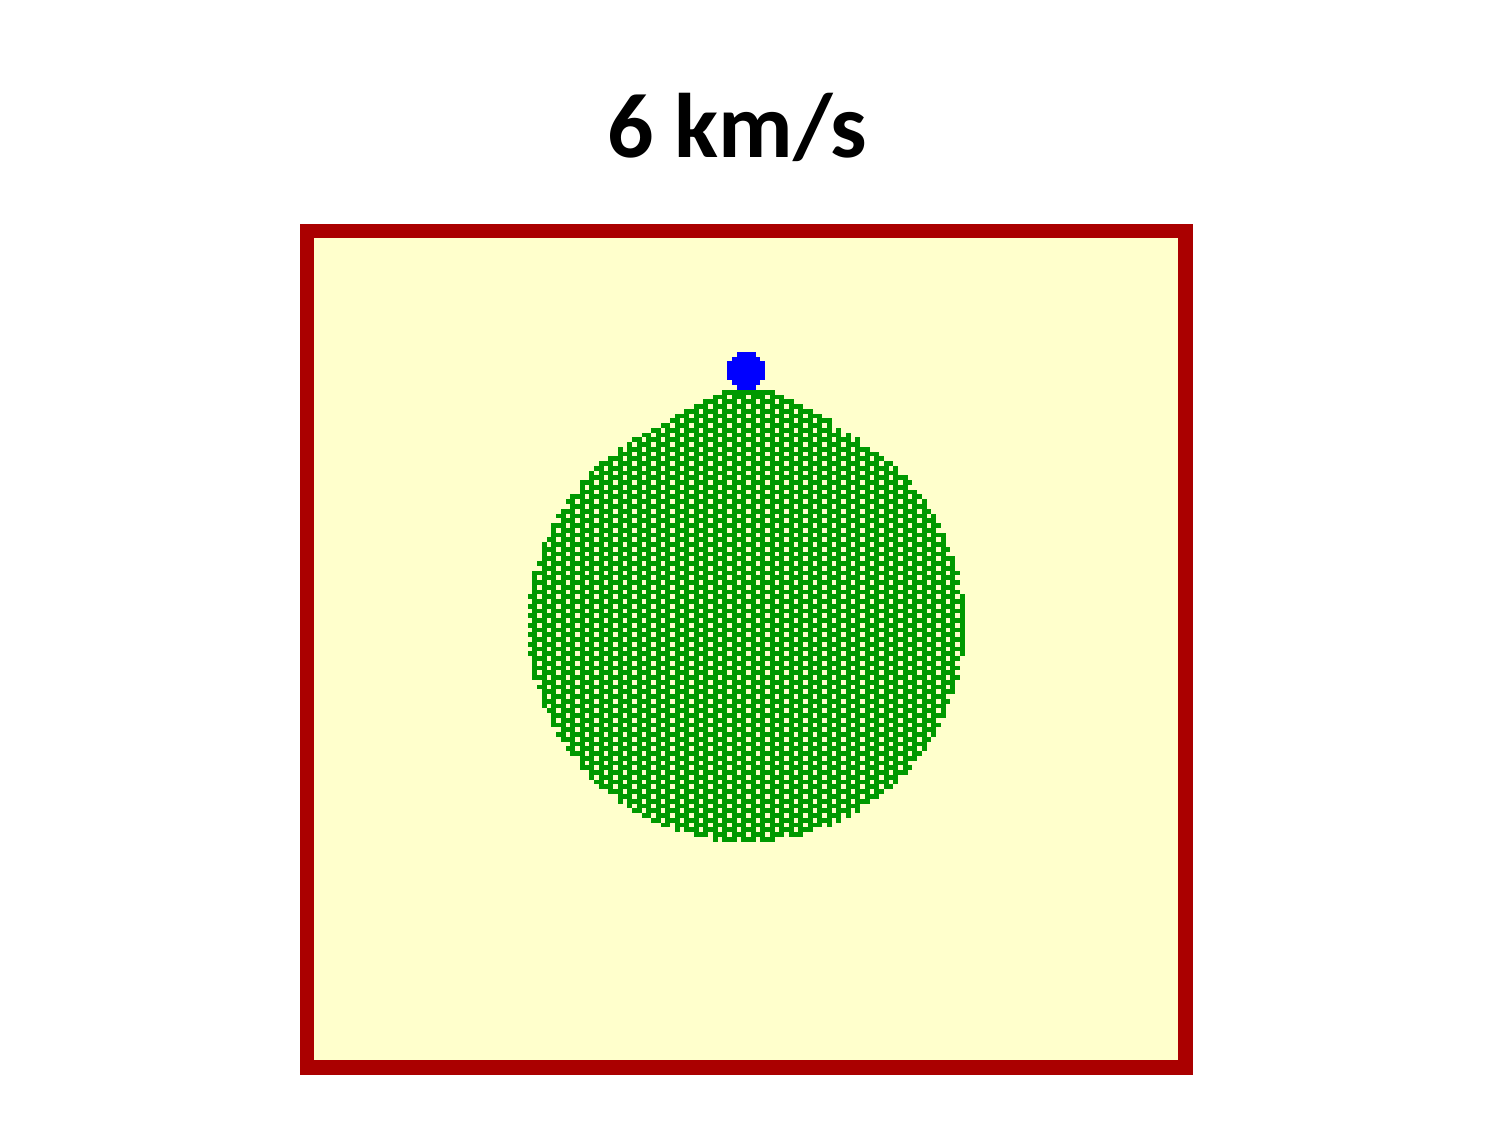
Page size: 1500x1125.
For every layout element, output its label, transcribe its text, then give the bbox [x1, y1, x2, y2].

title 6 km/s [275, 50, 1200, 193]
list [299, 224, 1193, 1076]
